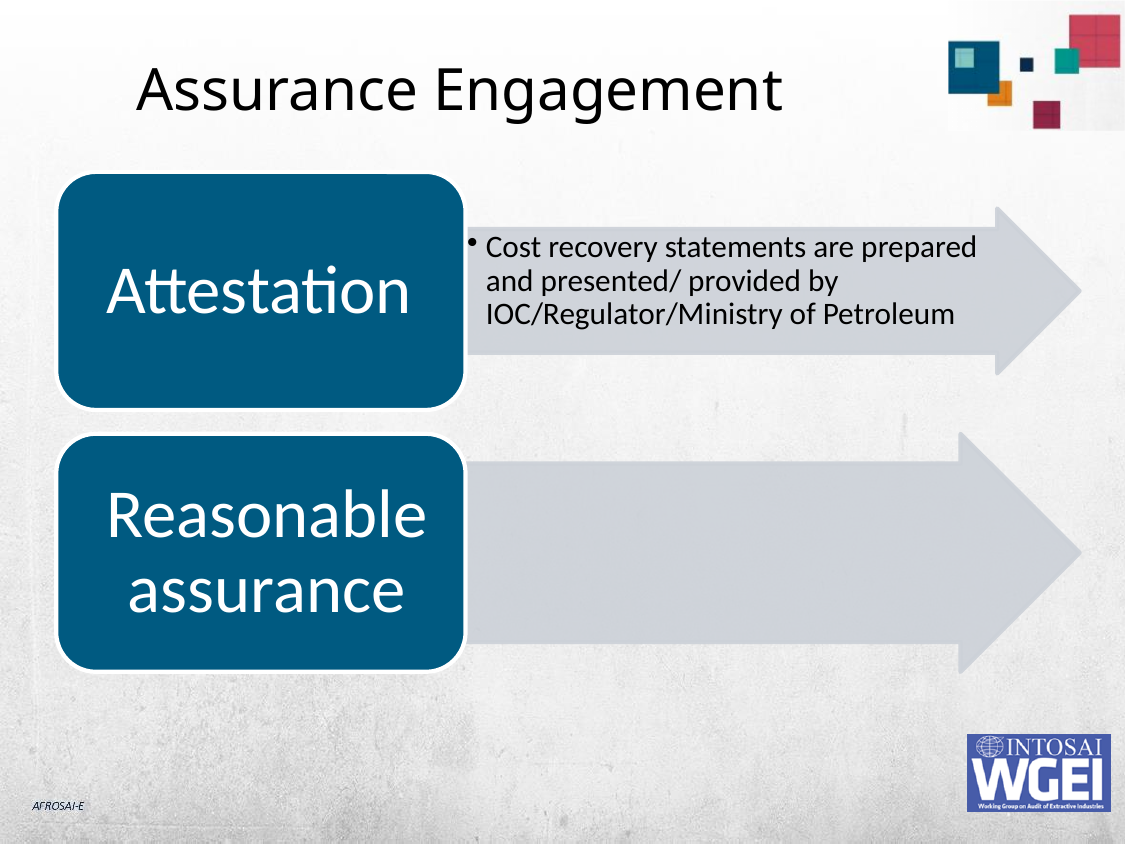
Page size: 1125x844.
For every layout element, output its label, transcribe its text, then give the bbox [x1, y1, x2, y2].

picture [0, 0, 1125, 844]
picture [955, 48, 974, 67]
title Assurance Engagement [56, 33, 879, 153]
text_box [55, 171, 1080, 673]
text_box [27, 316, 823, 774]
picture [949, 1, 1124, 130]
